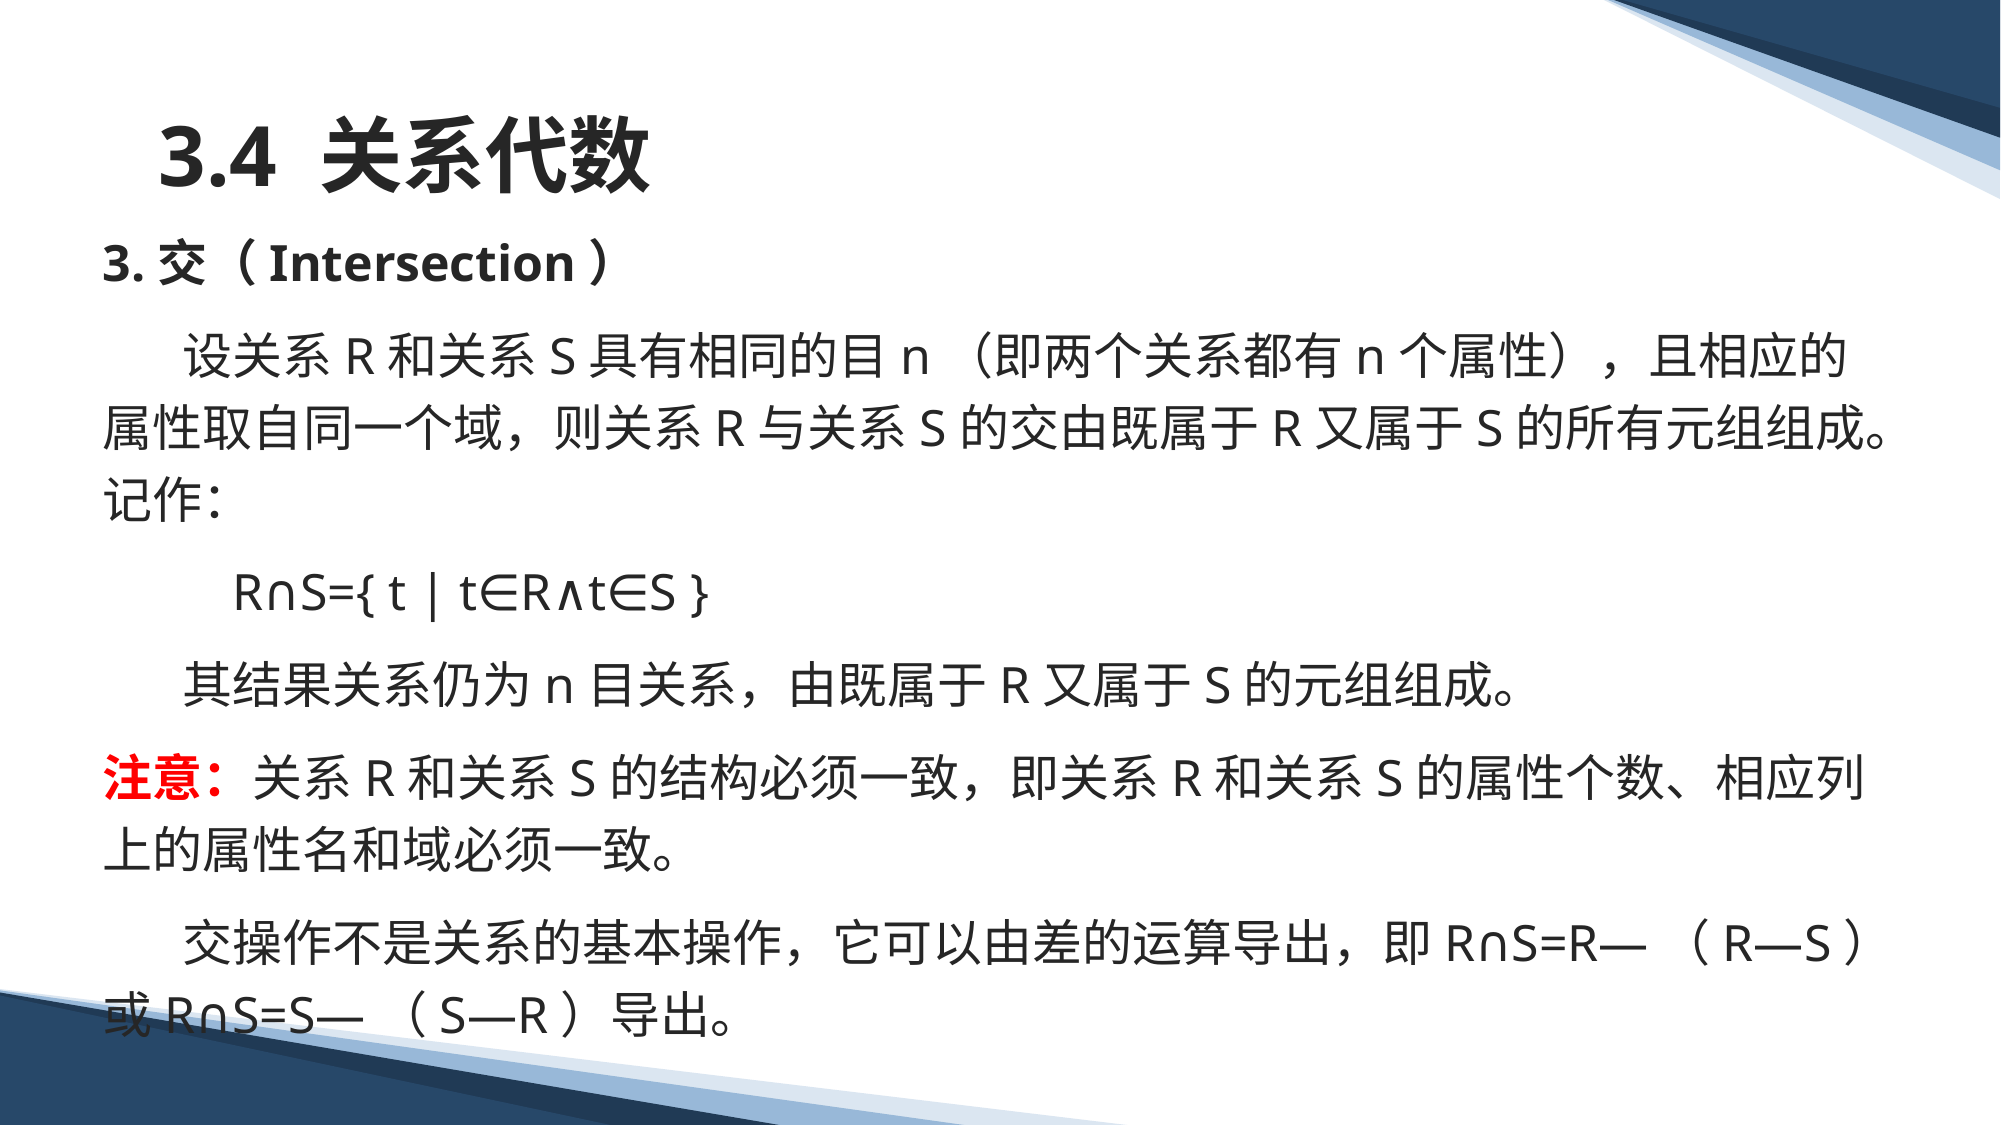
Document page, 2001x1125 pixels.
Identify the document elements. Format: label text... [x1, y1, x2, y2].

title 3.4 关系代数 [143, 54, 1857, 211]
list 3.交（Intersection） 设关系R和关系S具有相同的目n（即两个关系都有n个属性），且相应的属性取自同一个域，则关系R与关系S的交由既属于R又属于S的所有元组组成。记作： R∩S={ t | t∈R∧t∈S } 其结果关系仍为n目关系，由既属于R又属于S的元组组成。 注意：关系R和关系S的结构必须一致，即关系R和关系S的属性个数、相应列上的属性名和域必须一致。 交操作不是关系的基本操作，它可以由差的运算导出，即R∩S=R—（R—S）或R∩S=S—（S—R）导出。 [87, 211, 1913, 1043]
